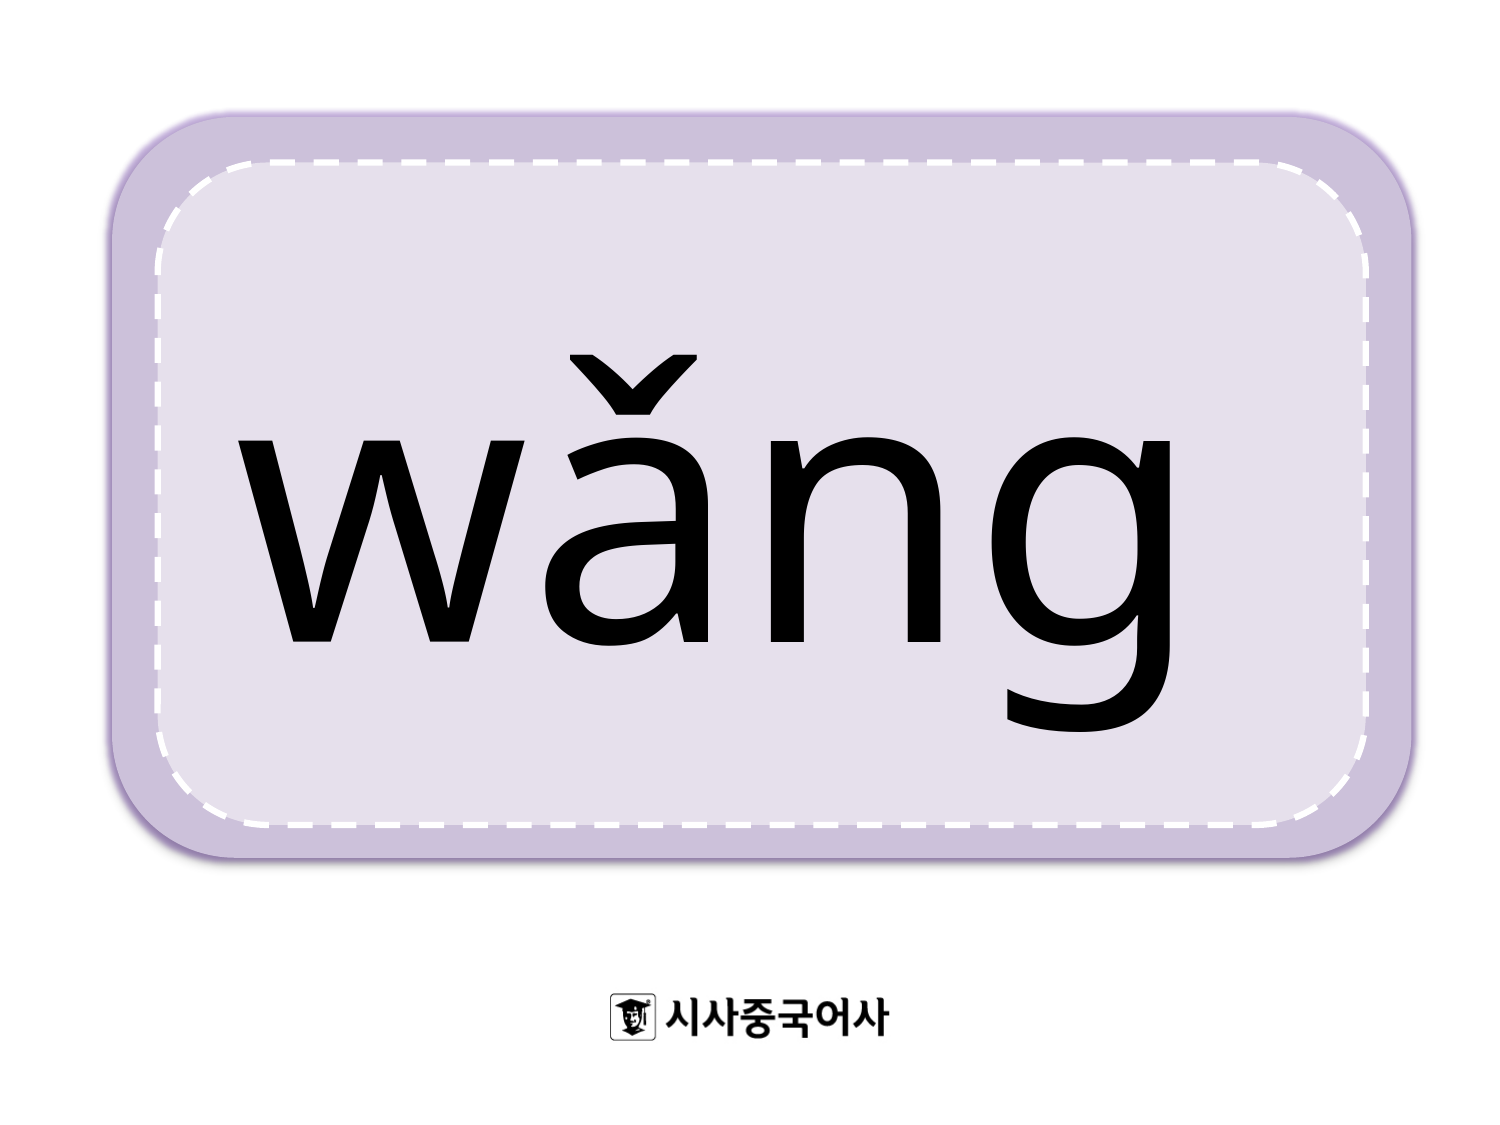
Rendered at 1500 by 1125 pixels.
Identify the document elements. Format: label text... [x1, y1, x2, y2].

picture [602, 987, 898, 1047]
text_box wǎng [162, 160, 1371, 824]
